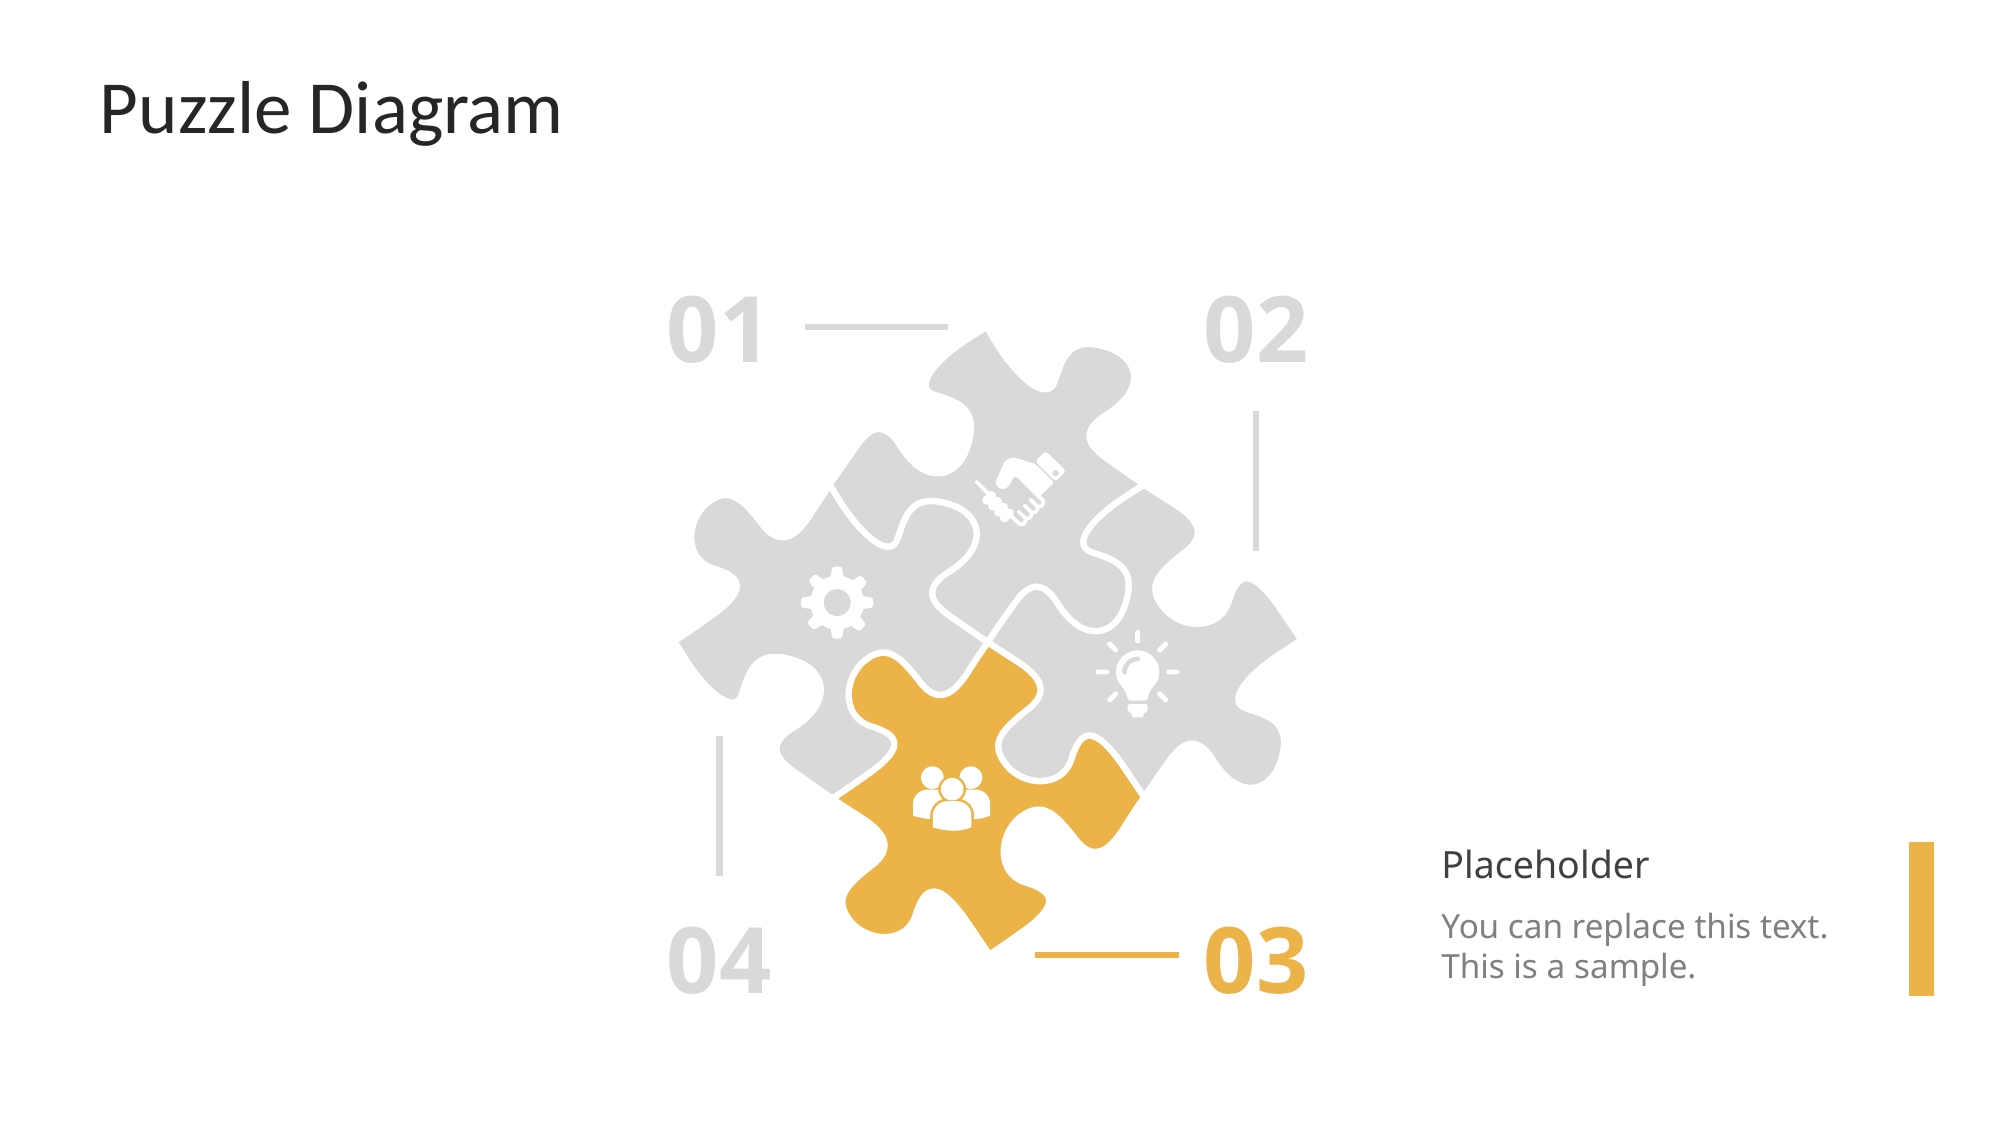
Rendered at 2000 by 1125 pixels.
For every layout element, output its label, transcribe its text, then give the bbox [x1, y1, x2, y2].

title Puzzle Diagram [99, 45, 1900, 162]
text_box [651, 261, 1325, 1020]
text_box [1426, 833, 1935, 997]
